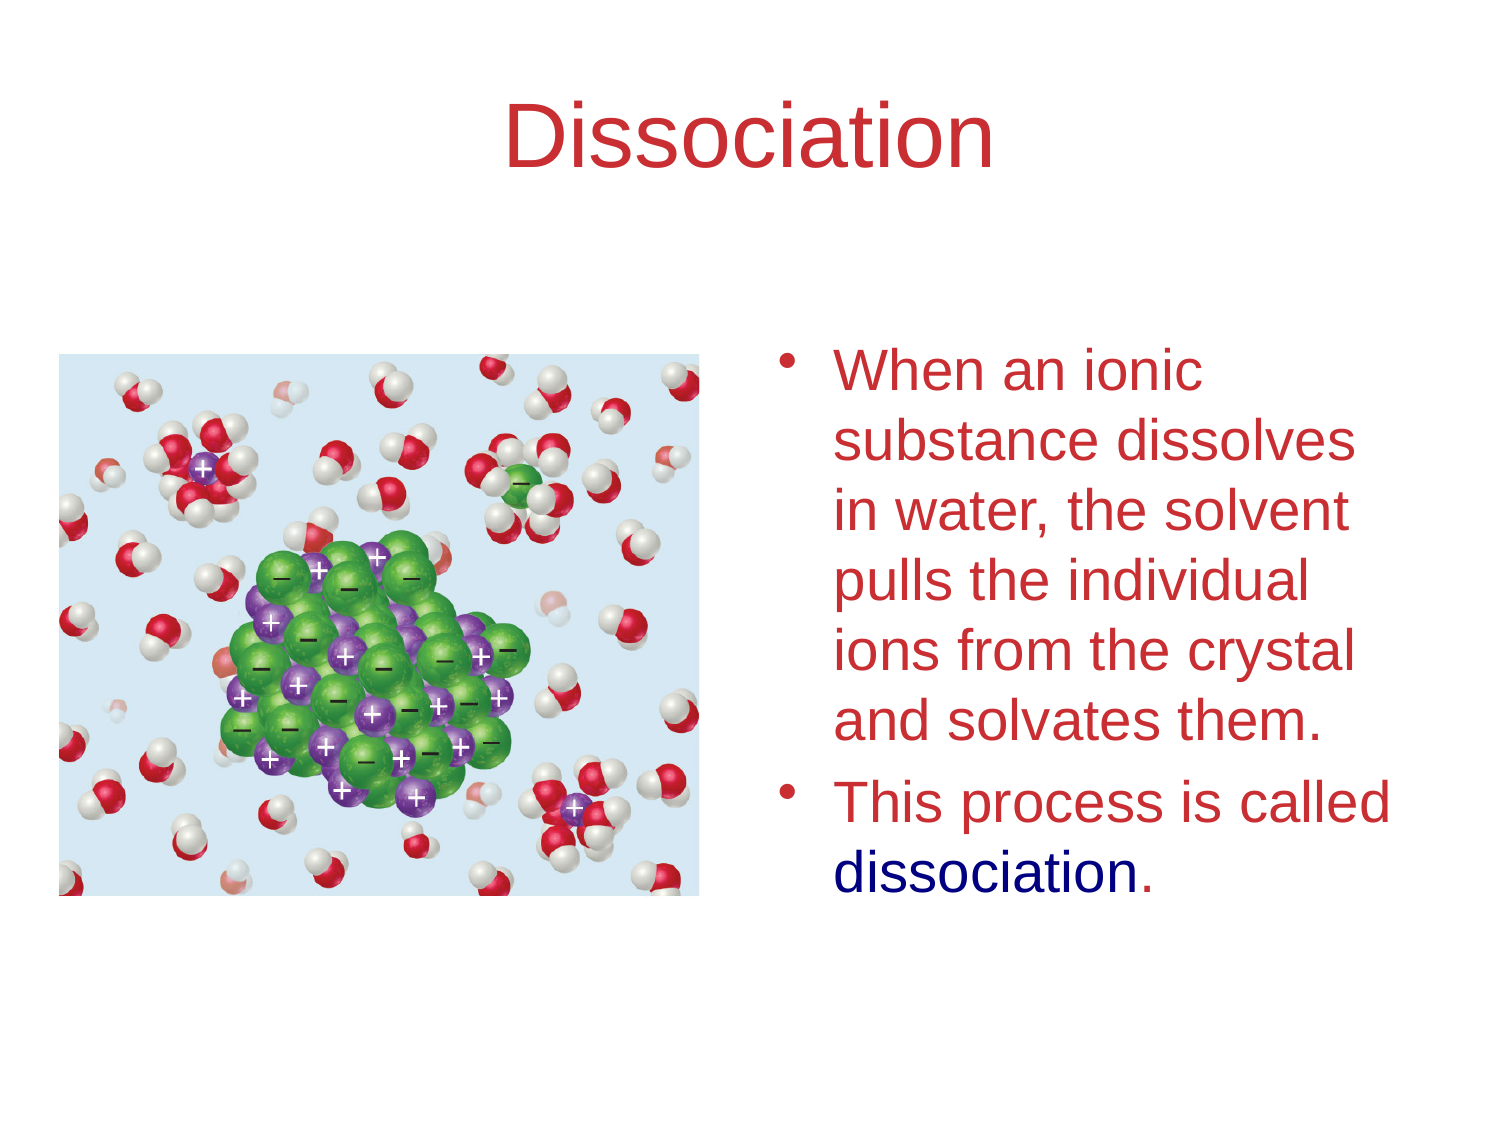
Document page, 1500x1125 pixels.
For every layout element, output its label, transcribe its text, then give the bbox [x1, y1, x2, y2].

list When an ionic substance dissolves in water, the solvent pulls the individual ions from the crystal and solvates them. This process is called dissociation. [762, 324, 1426, 1001]
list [49, 345, 713, 913]
title Dissociation [112, 37, 1388, 226]
